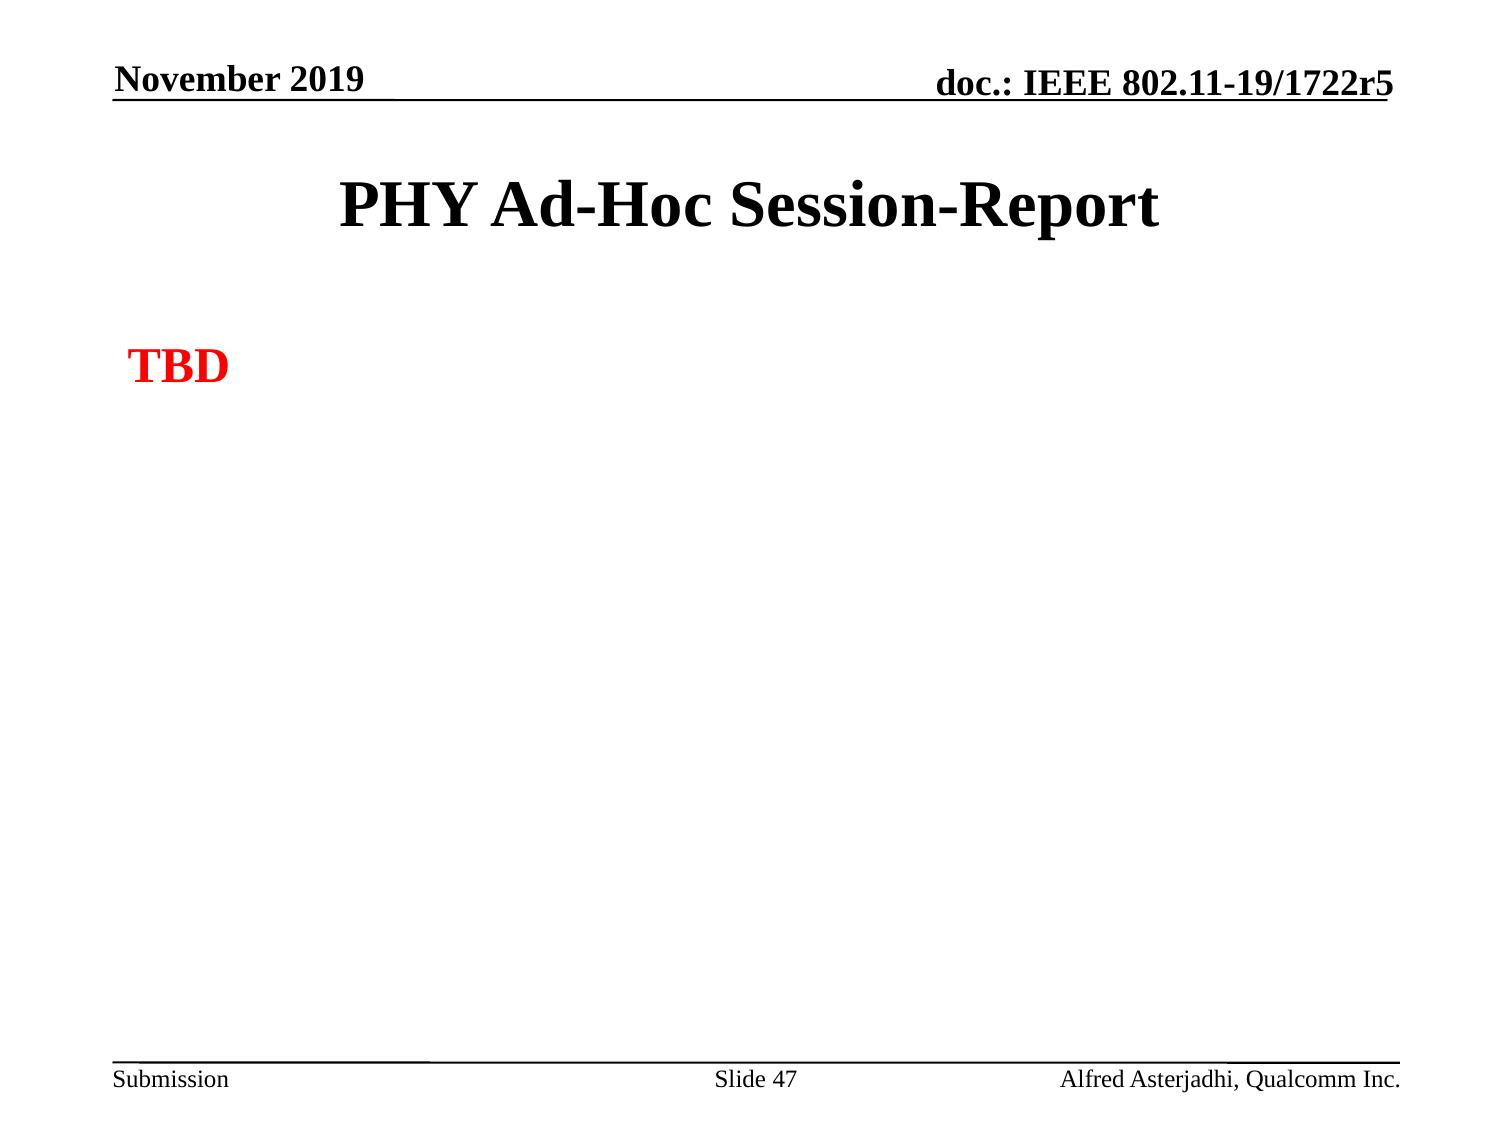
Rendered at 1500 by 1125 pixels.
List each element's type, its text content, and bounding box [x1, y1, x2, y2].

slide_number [114, 54, 423, 100]
list TBD [112, 324, 1388, 1000]
title PHY Ad-Hoc Session-Report [112, 112, 1388, 288]
footer Alfred Asterjadhi, Qualcomm Inc. [878, 1061, 1402, 1093]
slide_number Slide 47 [712, 1061, 800, 1123]
